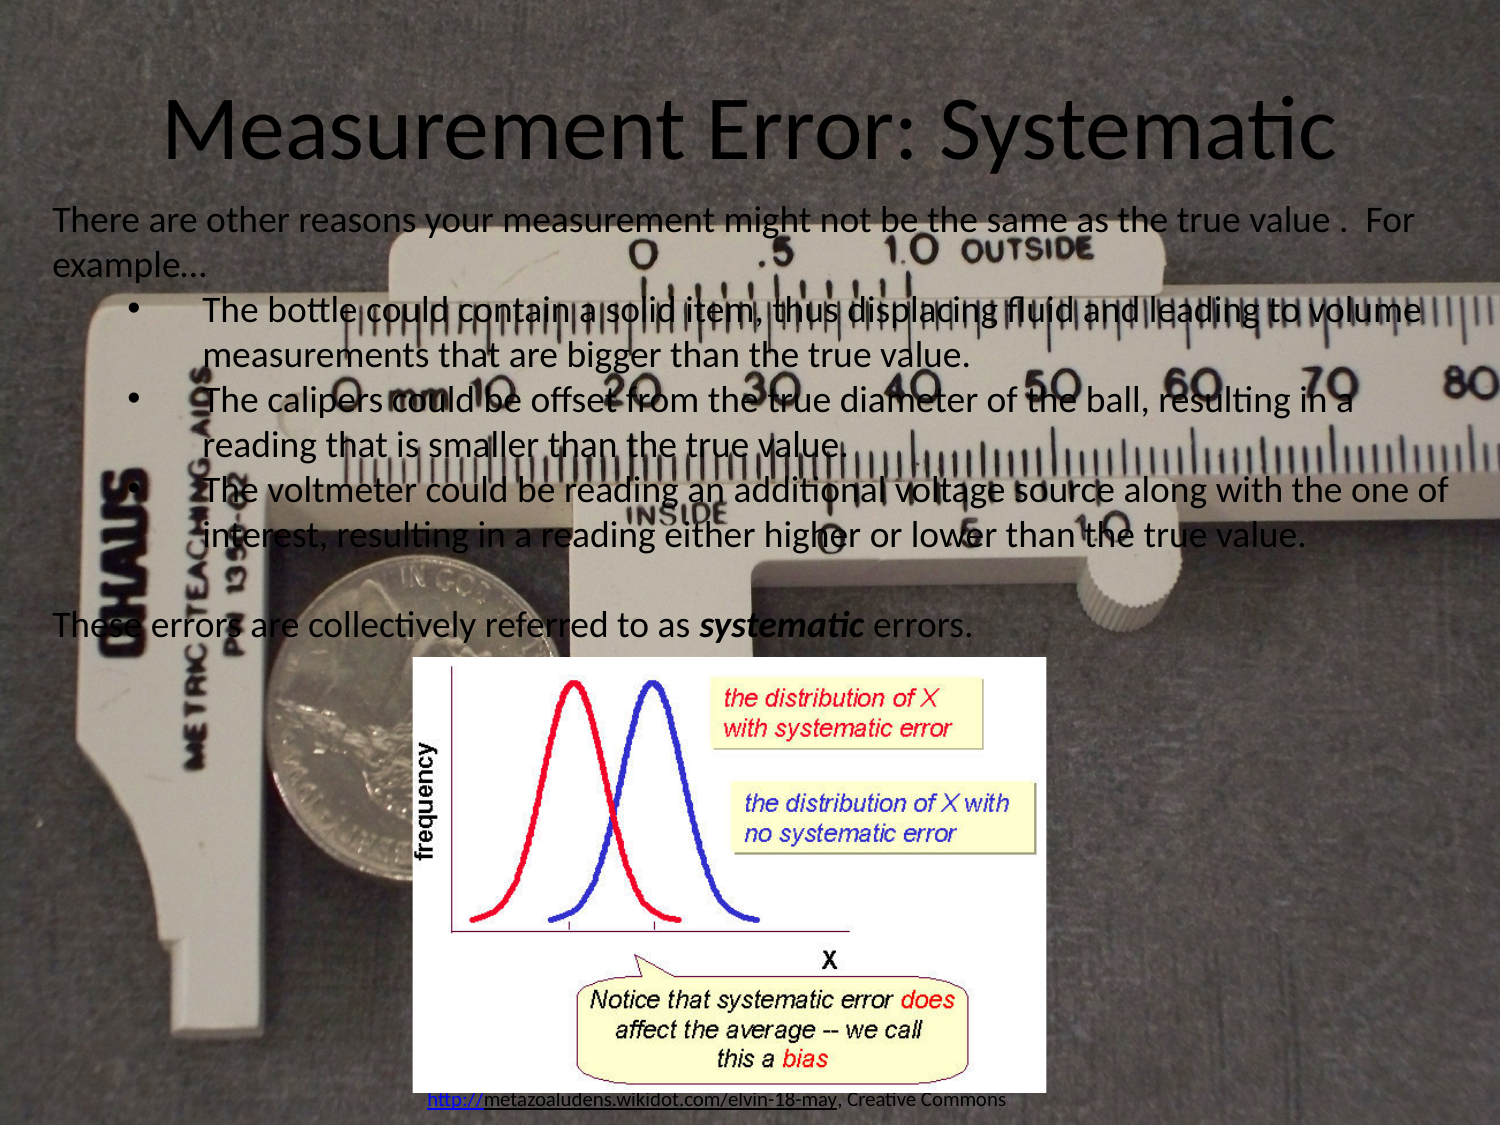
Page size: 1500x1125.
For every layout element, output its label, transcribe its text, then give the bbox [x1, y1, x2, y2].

text_box There are other reasons your measurement might not be the same as the true value . For example… The bottle could contain a solid item, thus displacing fluid and leading to volume measurements that are bigger than the true value. The calipers could be offset from the true diameter of the ball, resulting in a reading that is smaller than the true value. The voltmeter could be reading an additional voltage source along with the one of interest, resulting in a reading either higher or lower than the true value. These errors are collectively referred to as systematic errors. [37, 187, 1475, 653]
text_box http://metazoaludens.wikidot.com/elvin-18-may, Creative Commons [412, 1078, 1250, 1119]
title Measurement Error: Systematic [74, 44, 1426, 187]
picture [0, 0, 1500, 1125]
